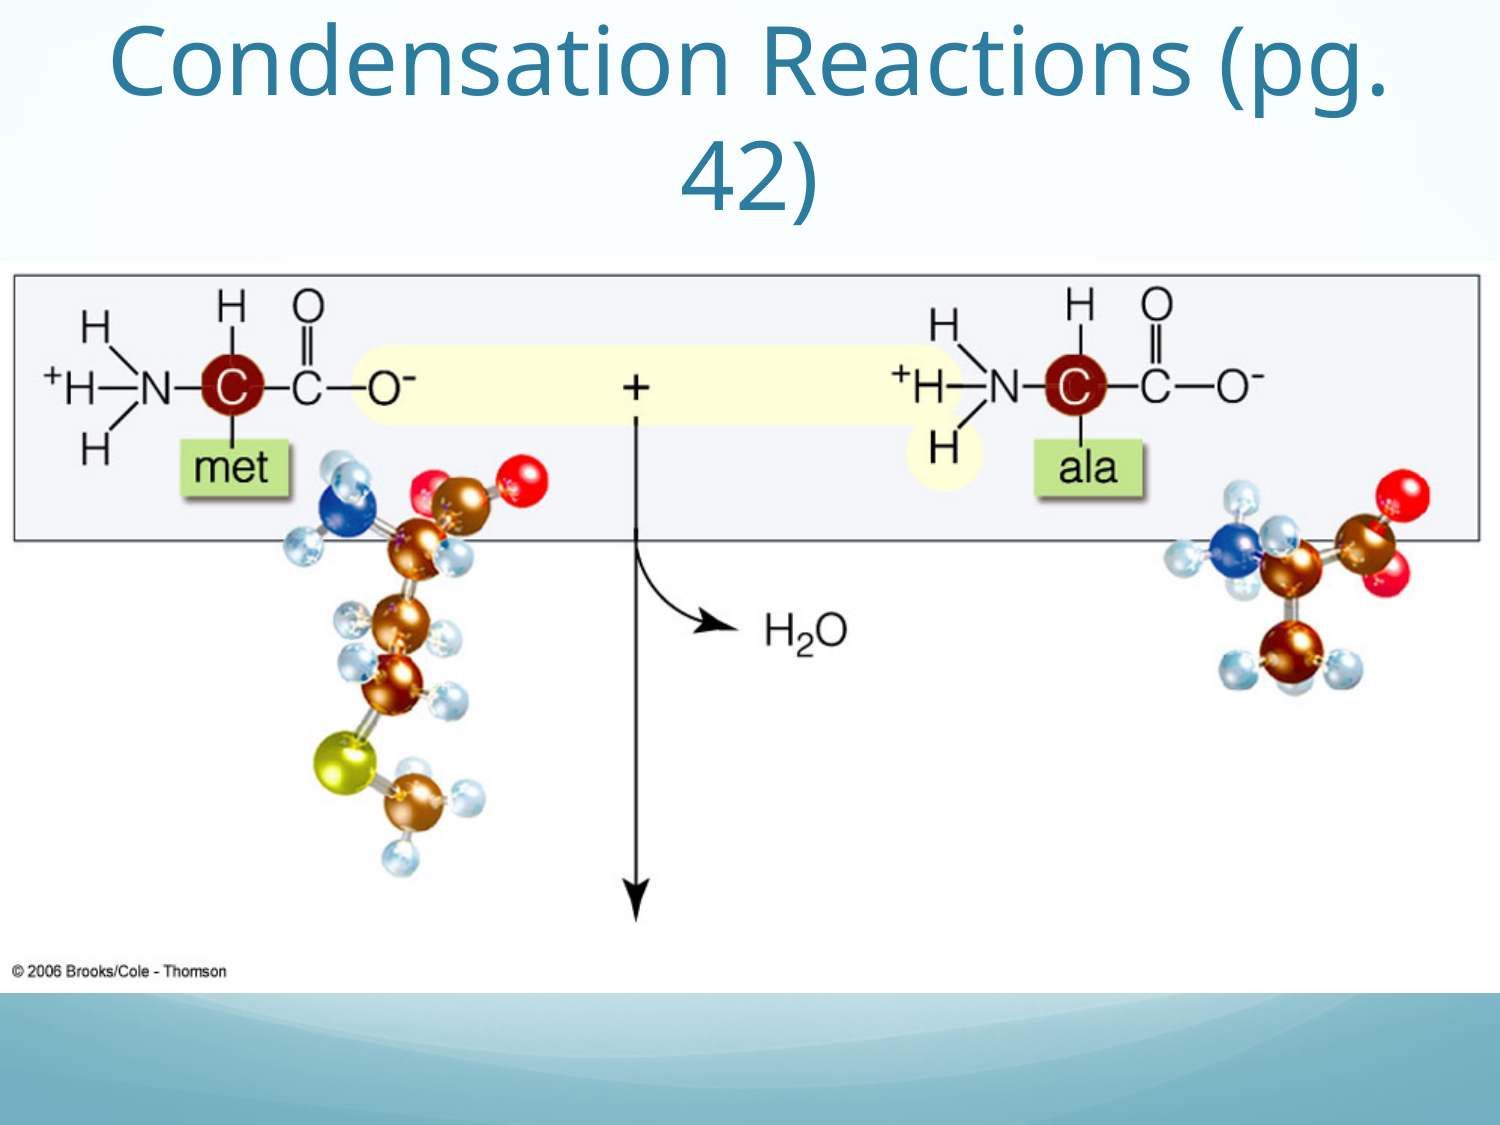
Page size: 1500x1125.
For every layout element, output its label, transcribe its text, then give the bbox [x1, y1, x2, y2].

title Condensation Reactions (pg. 42) [90, 17, 1410, 237]
text_box [0, 262, 1500, 993]
